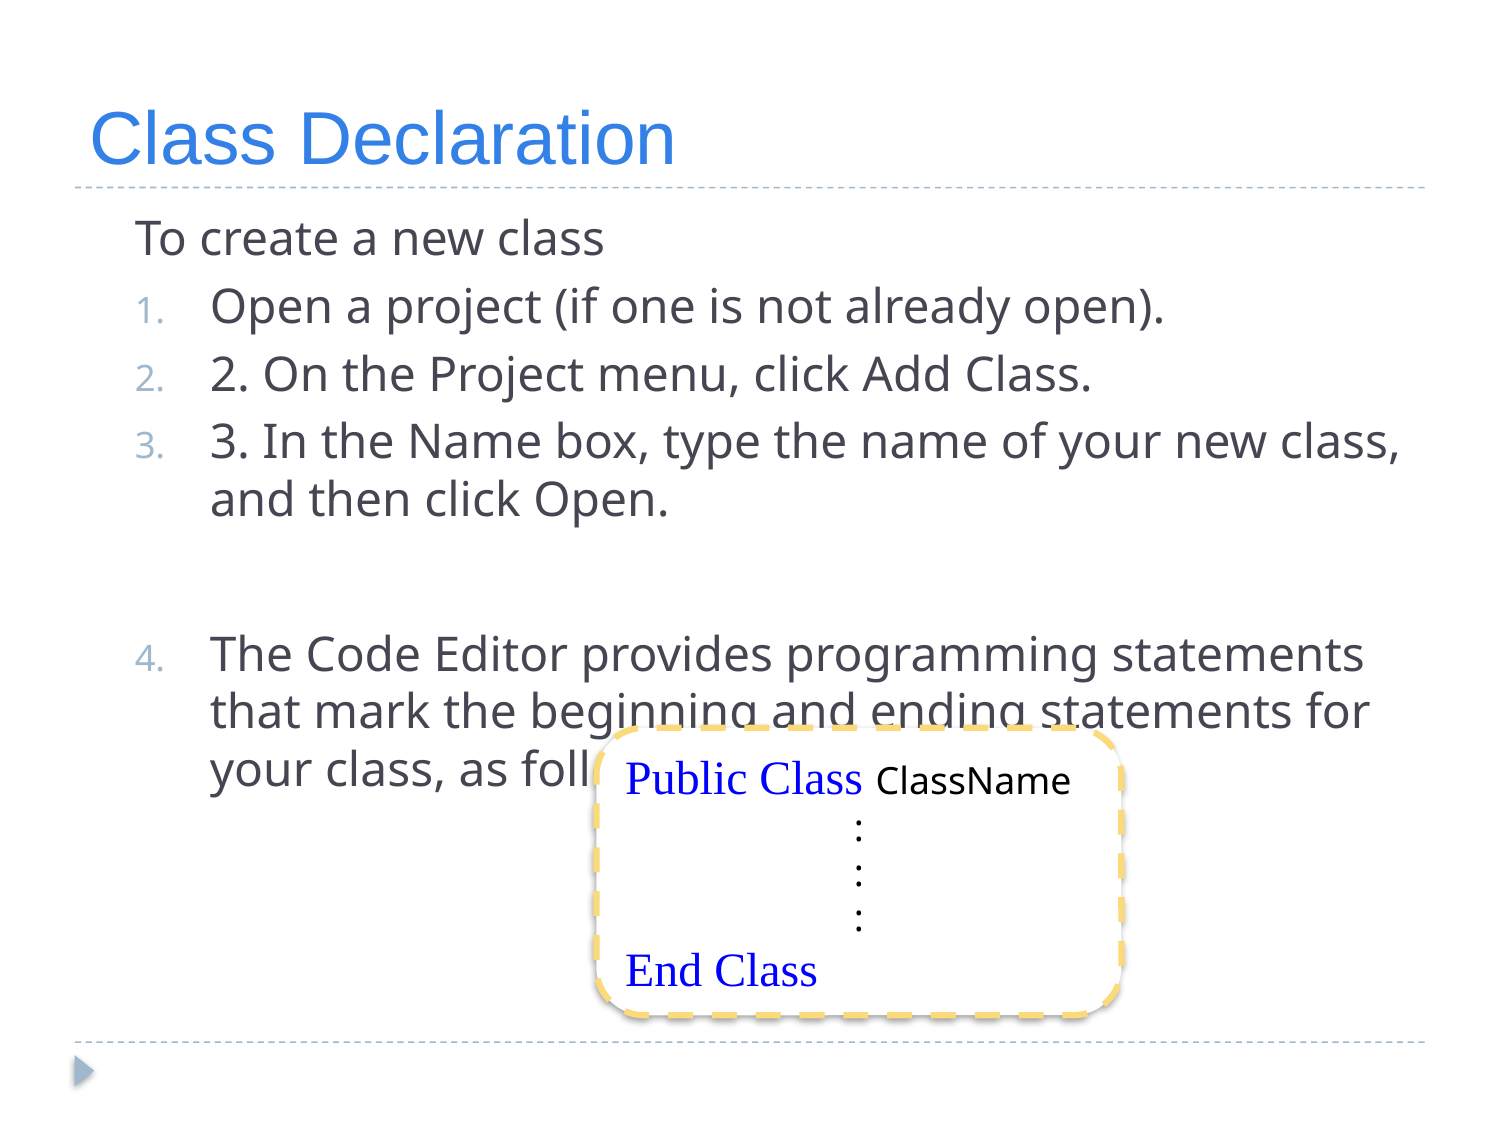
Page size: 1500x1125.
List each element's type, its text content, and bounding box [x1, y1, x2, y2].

title Class Declaration [75, 24, 1425, 188]
text_box Public Class ClassName : : : End Class [595, 727, 1123, 1017]
footer [475, 1042, 1051, 1103]
list To create a new class Open a project (if one is not already open). 2. On the Project menu, click Add Class. 3. In the Name box, type the name of your new class, and then click Open. The Code Editor provides programming statements that mark the beginning and ending statements for your class, as follows: [75, 200, 1425, 1006]
